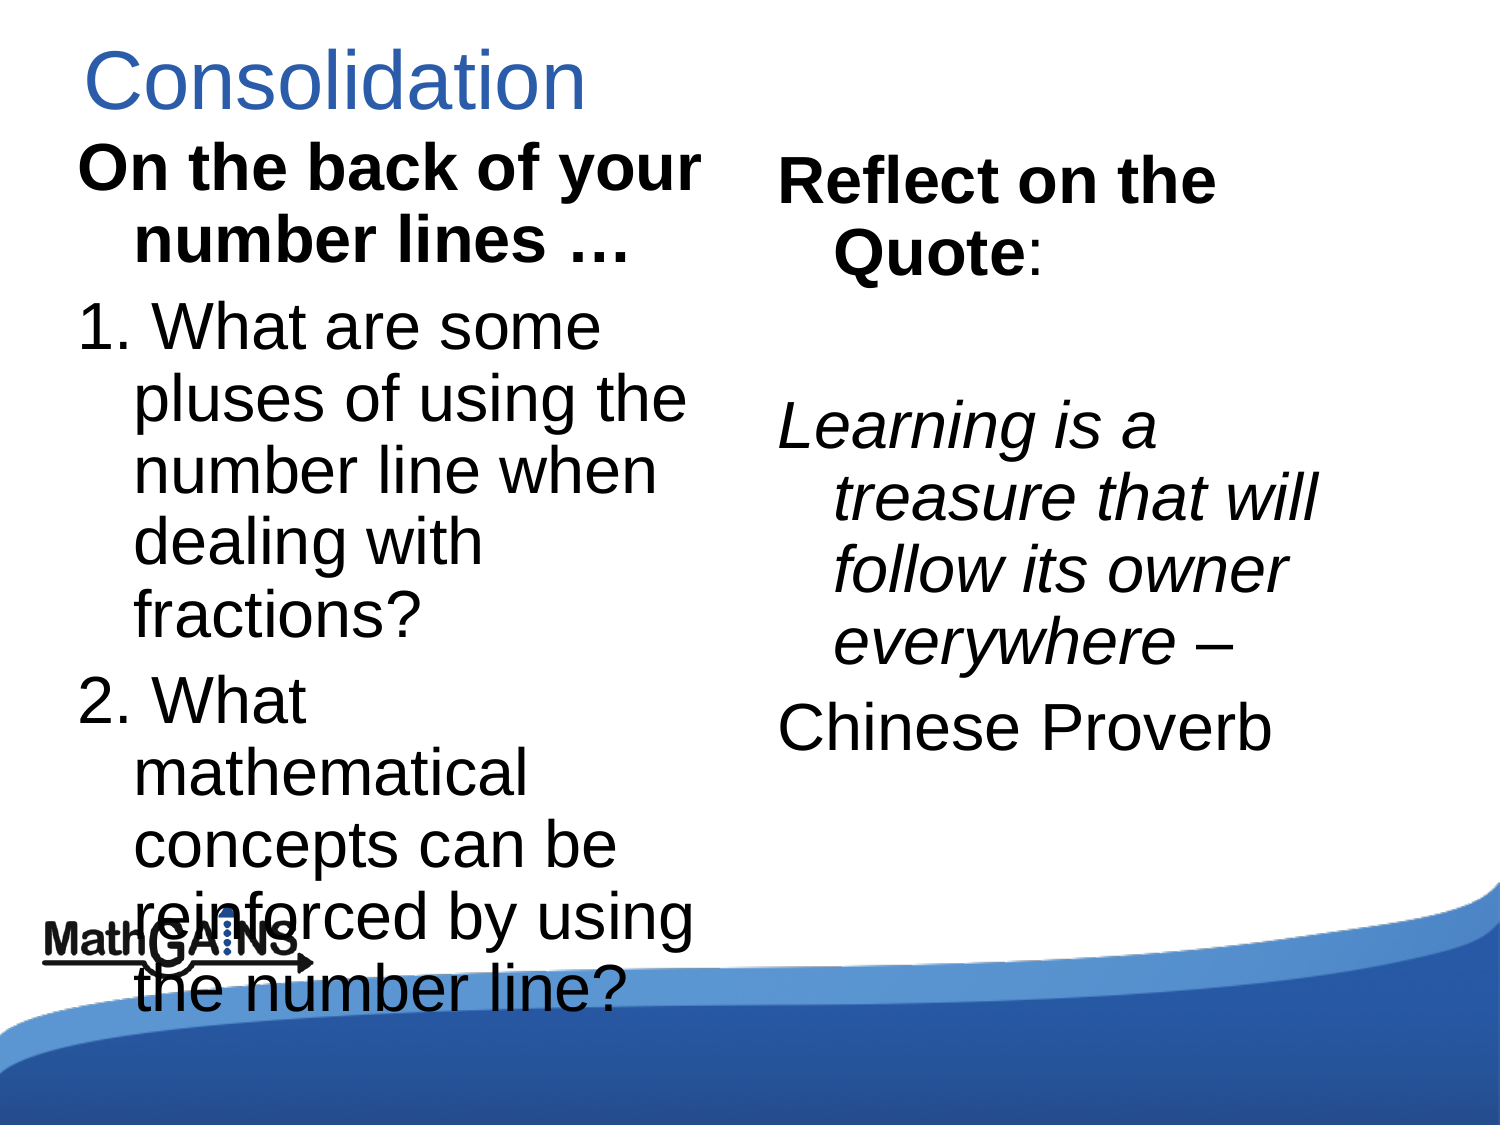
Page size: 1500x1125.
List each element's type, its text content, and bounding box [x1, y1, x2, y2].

picture [0, 878, 1500, 1125]
list On the back of your number lines … 1. What are some pluses of using the number line when dealing with fractions? 2. What mathematical concepts can be reinforced by using the number line? [61, 124, 726, 988]
list Reflect on the Quote: Learning is a treasure that will follow its owner everywhere – Chinese Proverb [761, 136, 1426, 1001]
title Consolidation [74, 14, 1426, 138]
